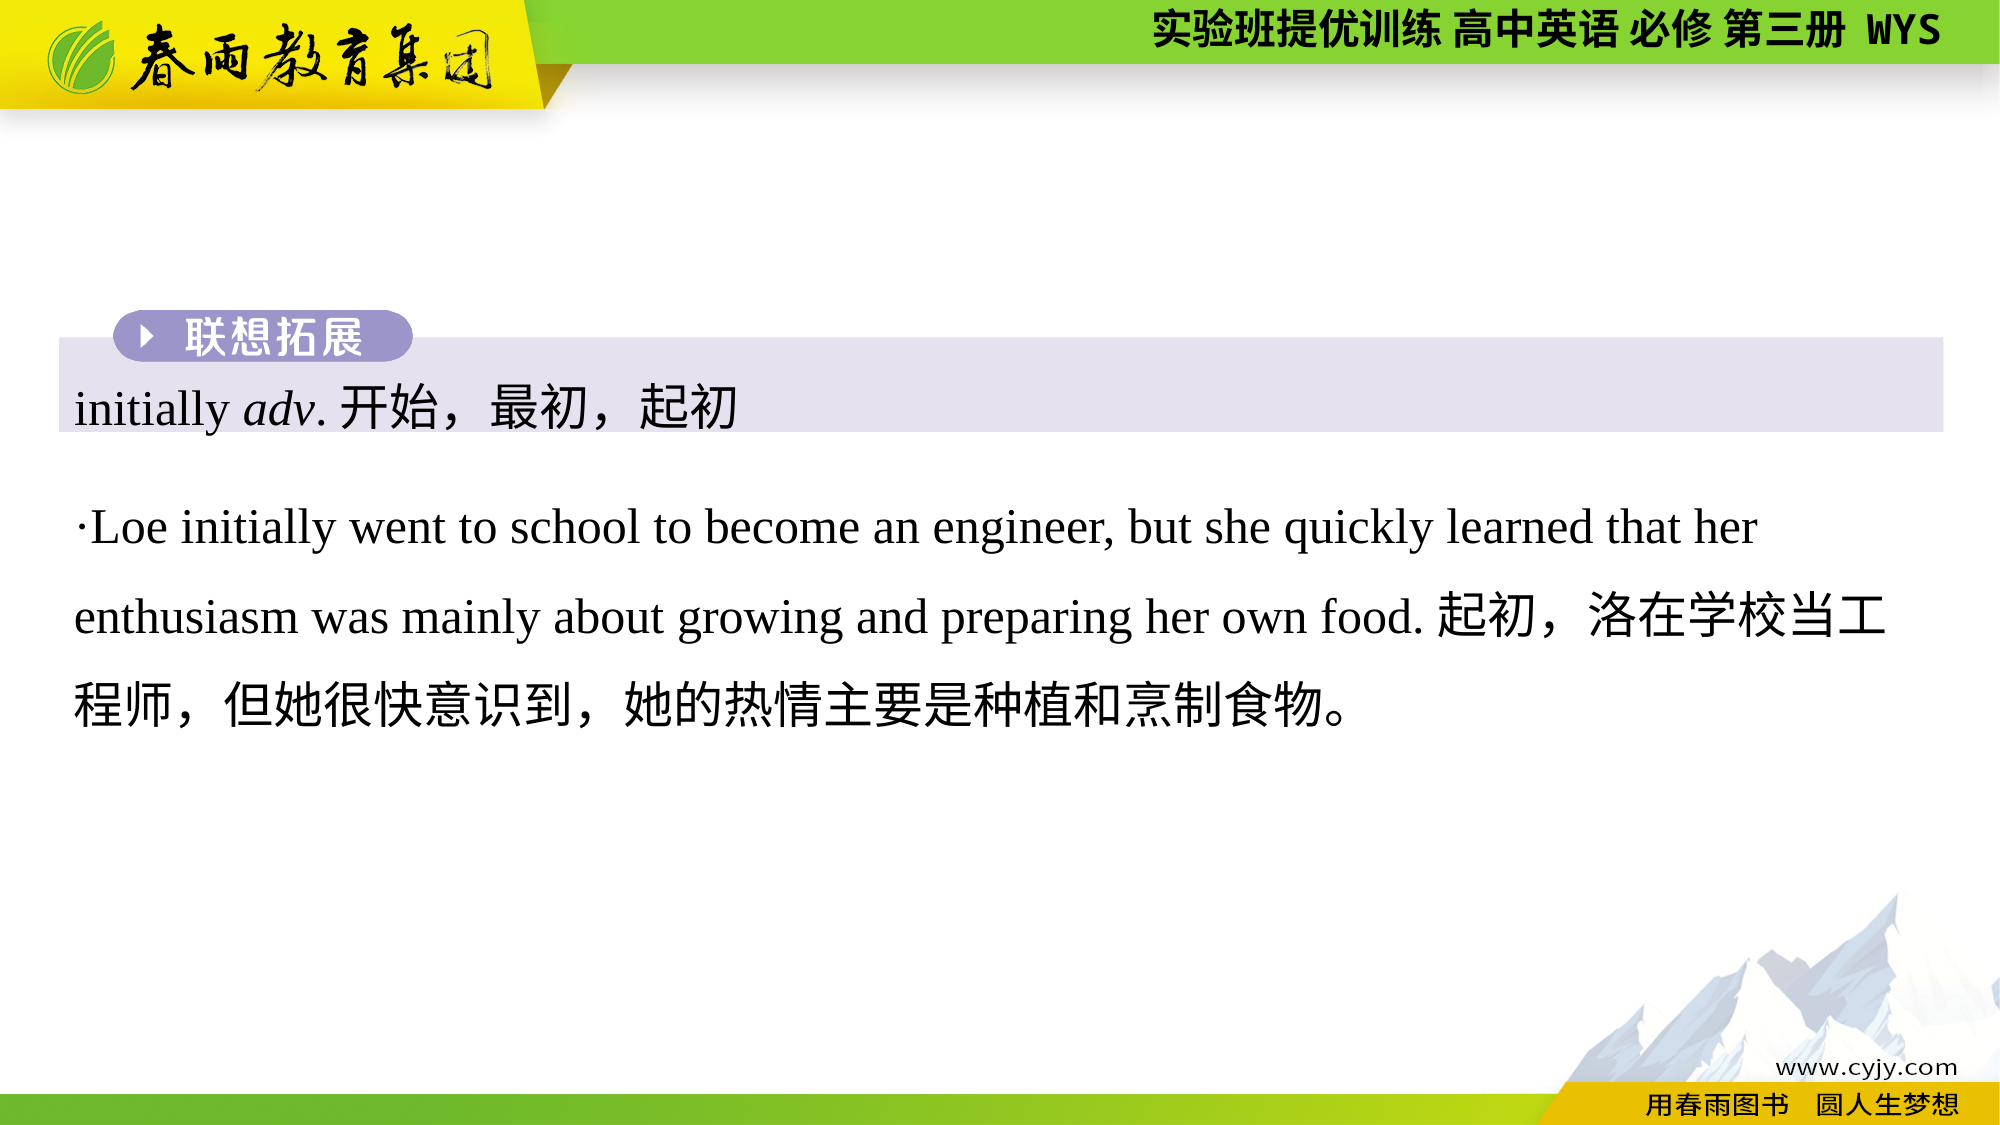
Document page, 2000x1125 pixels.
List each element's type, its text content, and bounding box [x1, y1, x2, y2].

text_box ·Loe initially went to school to become an engineer, but she quickly learned that her enthusiasm was mainly about growing and preparing her own food.起初，洛在学校当工程师，但她很快意识到，她的热情主要是种植和烹制食物。 [58, 456, 1944, 741]
picture [0, 0, 2000, 1125]
list initially adv.开始，最初，起初 [59, 337, 1944, 432]
